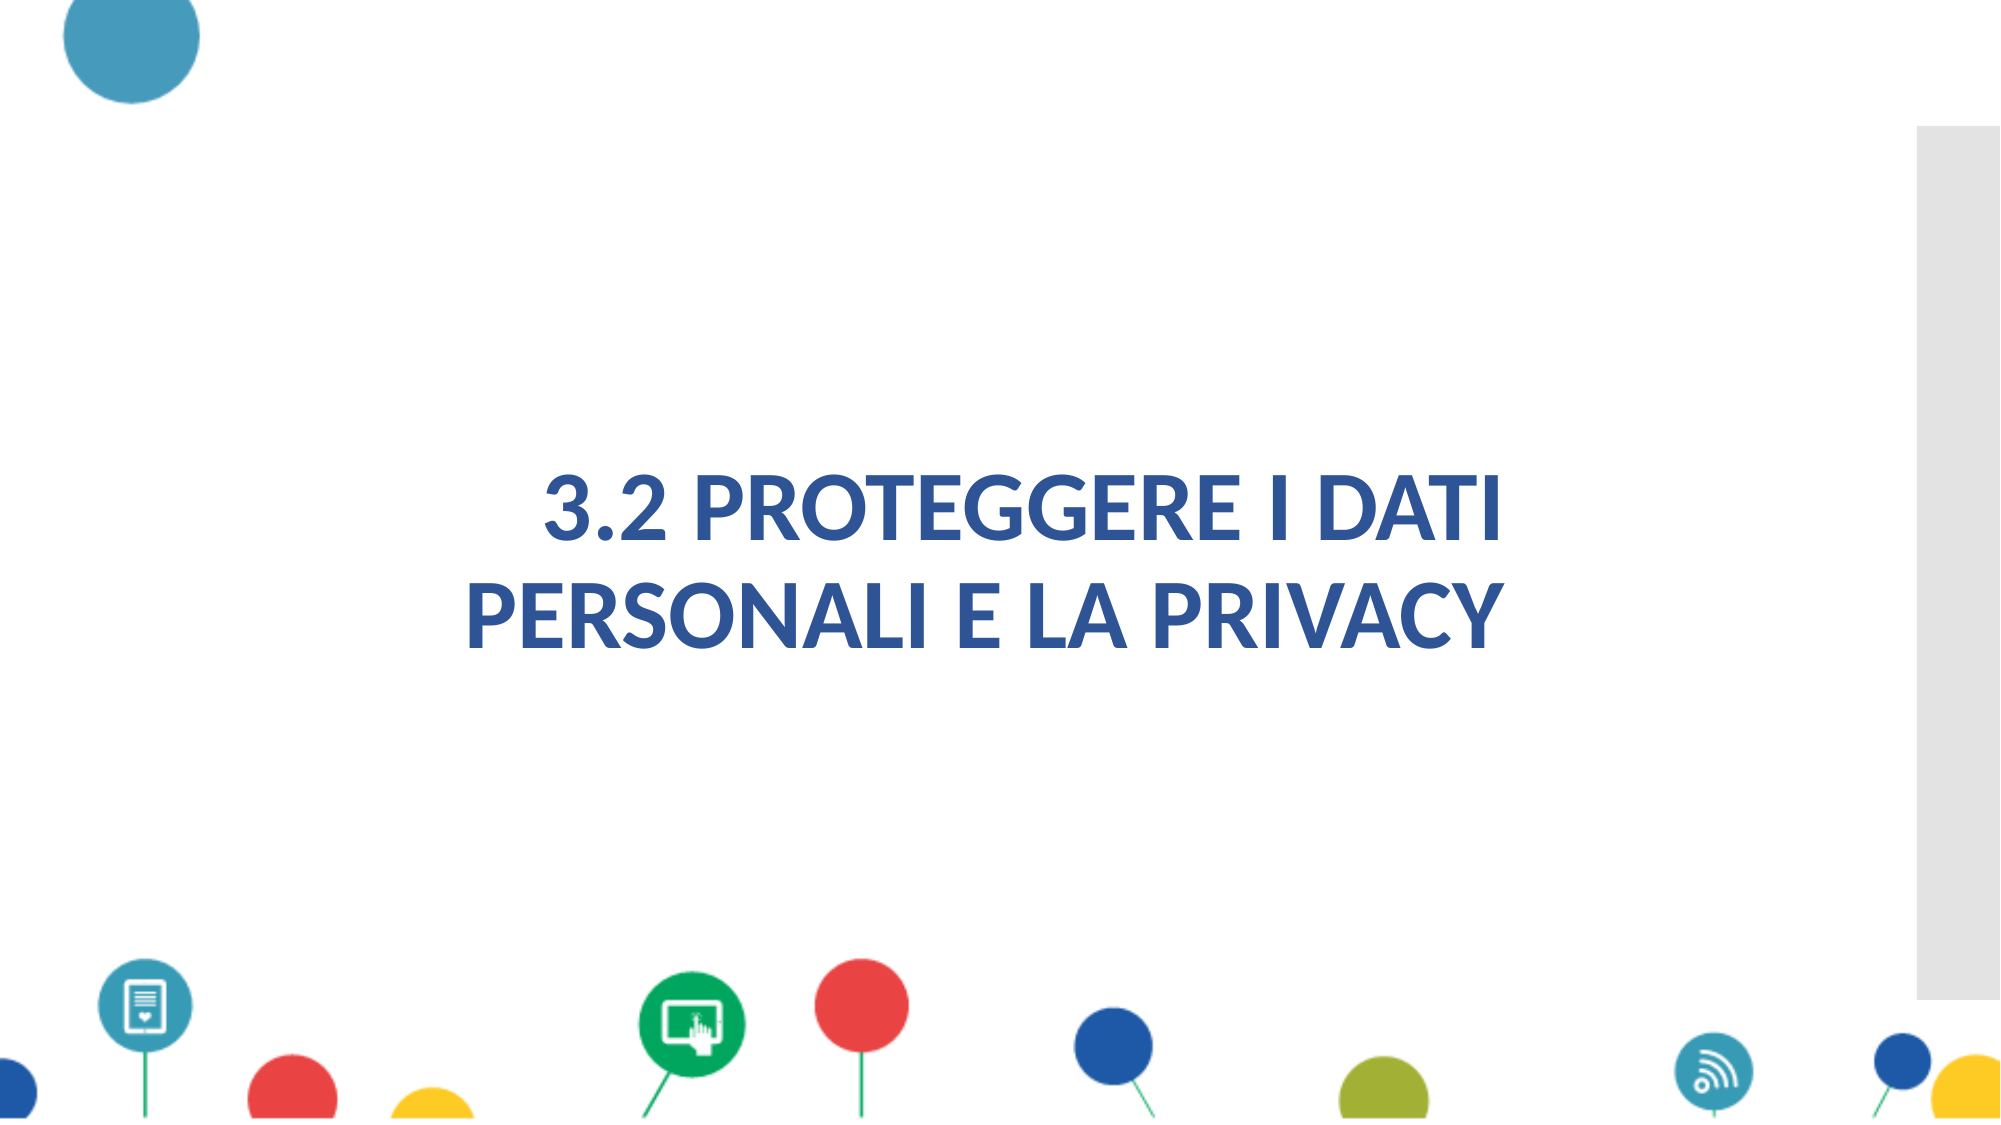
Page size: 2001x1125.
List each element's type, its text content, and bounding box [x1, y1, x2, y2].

title 3.2 Proteggere i dati personali e la privacy [218, 177, 1521, 948]
text_box [0, 0, 2000, 1125]
text_box [1916, 125, 2000, 1000]
